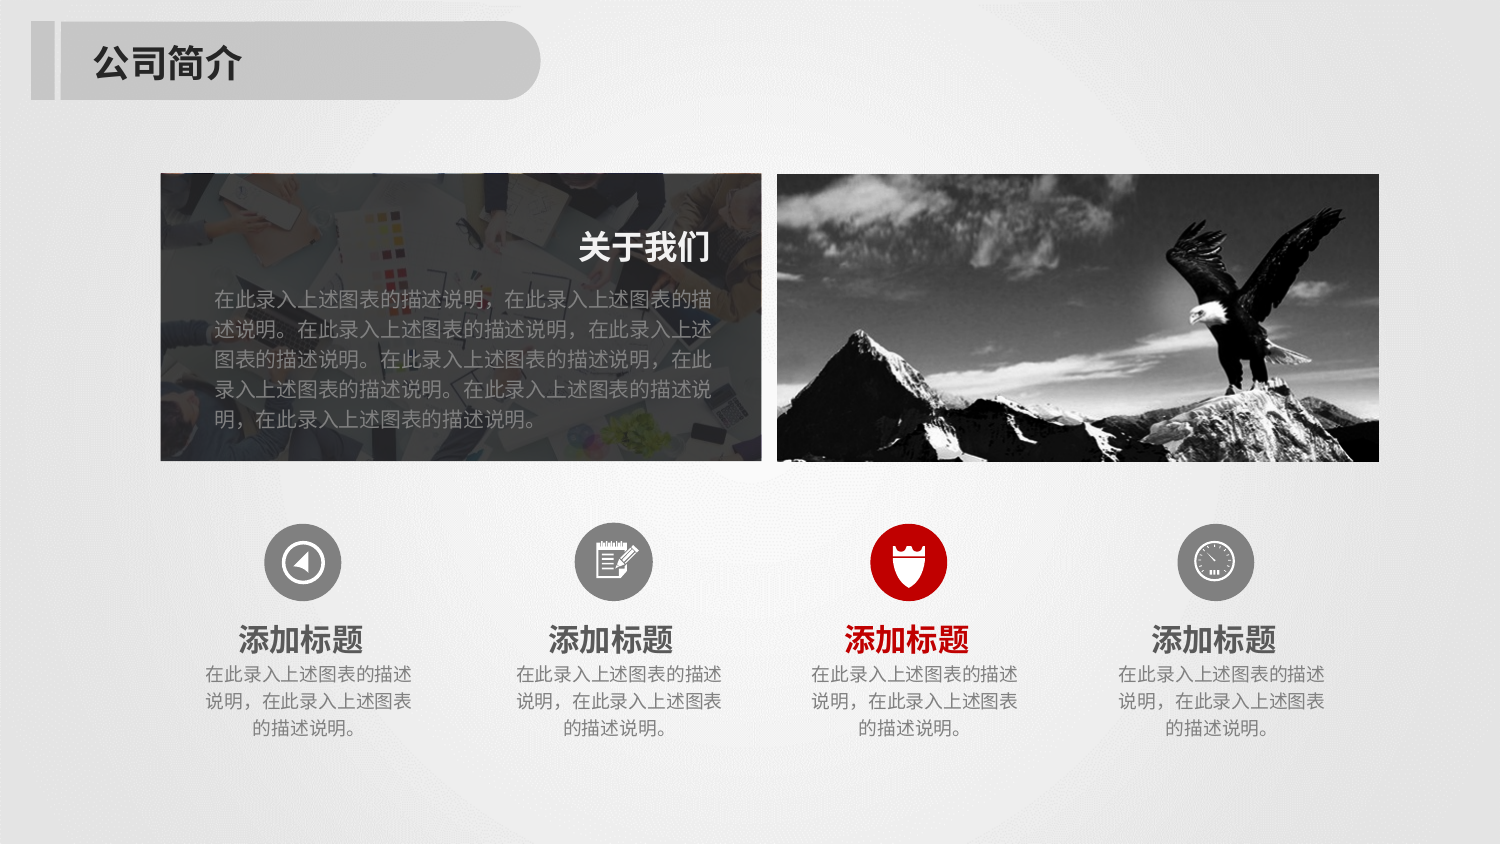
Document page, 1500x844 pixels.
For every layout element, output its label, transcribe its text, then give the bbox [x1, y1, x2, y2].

picture [0, 0, 1500, 844]
text_box 公司简介 [81, 34, 549, 91]
text_box 添加标题 [811, 615, 1003, 652]
text_box 在此录入上述图表的描述说明，在此录入上述图表的描述说明。在此录入上述图表的描述说明，在此录入上述图表的描述说明。在此录入上述图表的描述说明，在此录入上述图表的描述说明。在此录入上述图表的描述说明，在此录入上述图表的描述说明。 [203, 276, 740, 468]
text_box [29, 19, 57, 102]
text_box [159, 172, 763, 463]
text_box 在此录入上述图表的描述说明，在此录入上述图表的描述说明。 [793, 652, 1037, 745]
text_box [572, 520, 655, 604]
text_box 添加标题 [205, 615, 397, 652]
text_box [58, 19, 534, 103]
text_box [262, 521, 344, 604]
text_box 在此录入上述图表的描述说明，在此录入上述图表的描述说明。 [1100, 652, 1344, 745]
text_box 在此录入上述图表的描述说明，在此录入上述图表的描述说明。 [498, 652, 741, 745]
text_box 关于我们 [566, 220, 723, 272]
text_box 添加标题 [1118, 615, 1310, 652]
text_box 在此录入上述图表的描述说明，在此录入上述图表的描述说明。 [187, 652, 431, 745]
text_box [1175, 521, 1257, 604]
text_box [868, 521, 950, 604]
text_box 添加标题 [515, 615, 707, 652]
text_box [281, 540, 326, 585]
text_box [1193, 540, 1236, 582]
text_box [892, 545, 926, 589]
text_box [596, 540, 640, 579]
